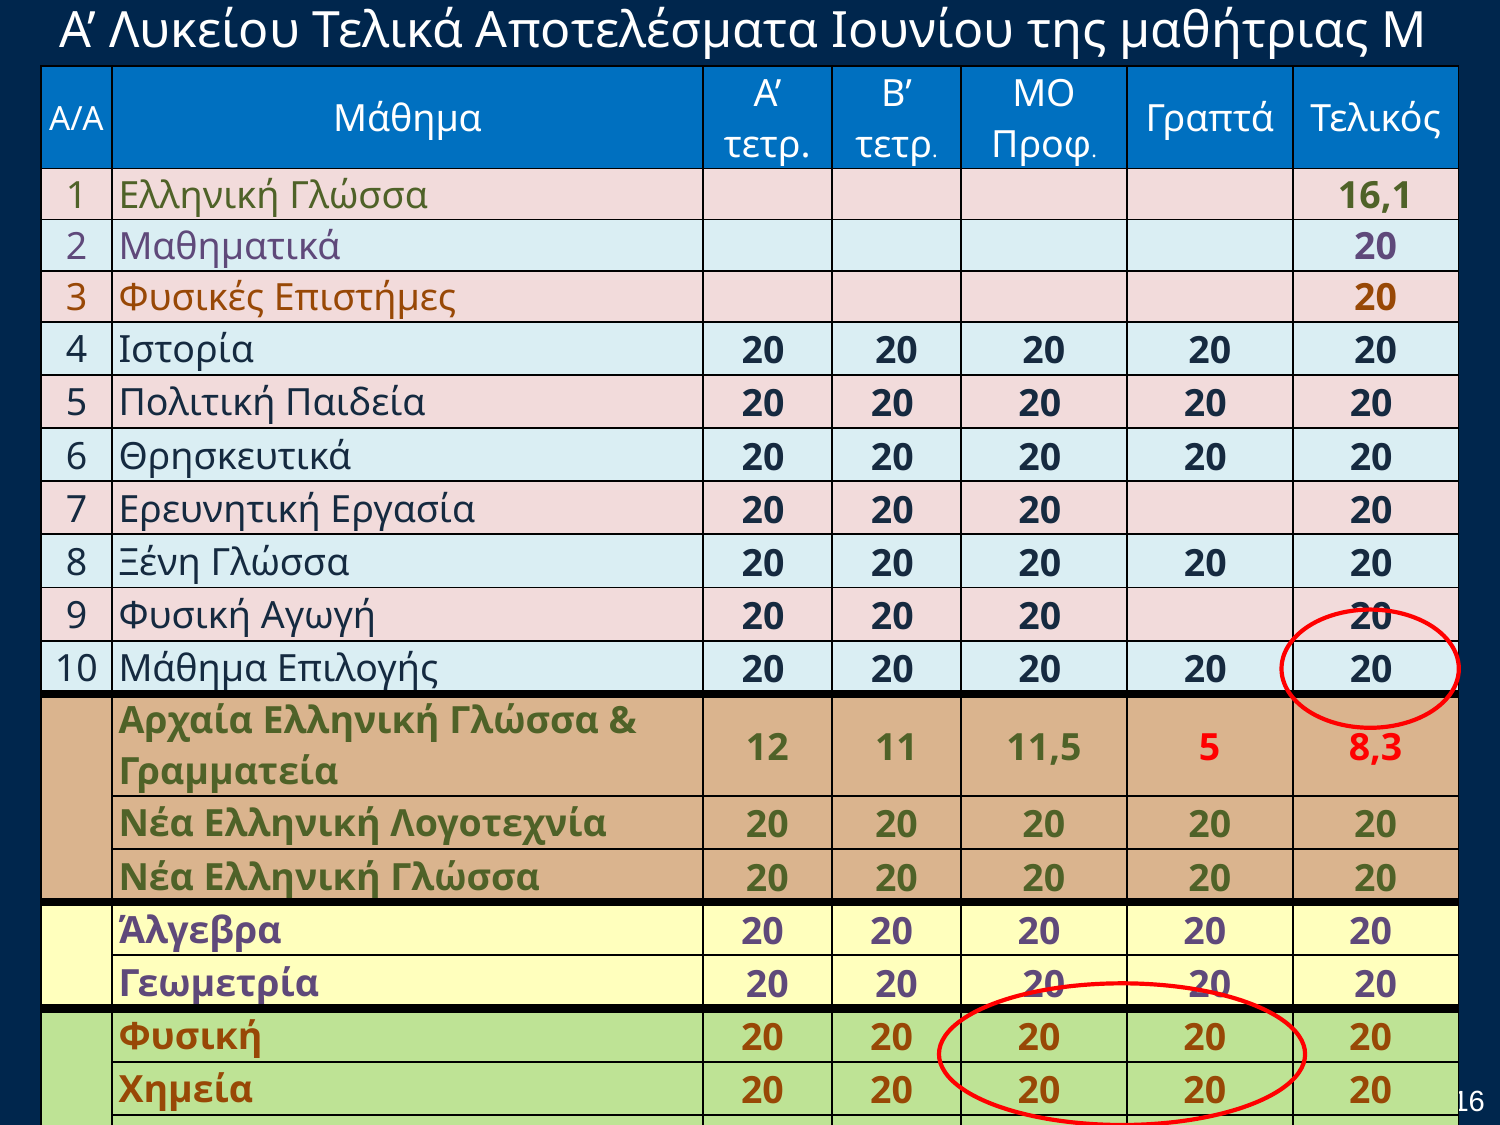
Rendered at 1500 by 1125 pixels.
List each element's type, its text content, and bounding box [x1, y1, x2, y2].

table_cell 16,1 [1294, 169, 1458, 219]
table_cell 20 [833, 956, 960, 1004]
table_cell Νέα Ελληνική Γλώσσα [113, 850, 702, 898]
table_cell 1 [42, 169, 111, 219]
table_cell Πολιτική Παιδεία [113, 376, 702, 427]
table_cell 20 [704, 797, 831, 848]
table_cell 20 [962, 956, 1126, 1004]
table_cell 20 [1294, 1063, 1458, 1114]
table_cell 20 [833, 906, 960, 954]
table_cell Άλγεβρα [113, 906, 702, 954]
table_header Β’ τετρ. [833, 67, 960, 168]
table_cell 20 [1294, 906, 1458, 954]
table_cell Φυσική Αγωγή [113, 588, 702, 640]
table_cell 10 [42, 642, 111, 690]
text_box [936, 981, 1308, 1125]
table_cell 20 [1128, 850, 1292, 898]
table_cell [1128, 272, 1292, 321]
table_cell 20 [1294, 482, 1458, 533]
table_cell [704, 272, 831, 321]
table_cell 20 [1294, 850, 1458, 898]
table_cell 20 [1453, 642, 1458, 650]
table_cell Βιολογία [113, 1116, 702, 1125]
text_box [1279, 607, 1461, 730]
table_cell Γεωμετρία [113, 956, 702, 1004]
table_header Μάθημα [113, 67, 702, 168]
table_cell 20 [1294, 272, 1458, 321]
table_cell 20 [704, 906, 831, 954]
table_cell 3 [42, 272, 111, 321]
table_cell Θρησκευτικά [113, 429, 702, 480]
table_cell 20 [1128, 429, 1292, 480]
table_cell 20 [833, 376, 960, 427]
table_cell [1128, 482, 1292, 533]
table_header Α/Α [42, 67, 111, 168]
table_cell [962, 272, 1126, 321]
table_cell 20 [1294, 797, 1458, 848]
table_cell 4 [42, 323, 111, 374]
table_cell 20 [833, 482, 960, 533]
table_cell 20 [1128, 906, 1292, 954]
table_cell 20 [962, 482, 1126, 533]
table_cell 11 [833, 698, 960, 795]
table_cell 20 [962, 906, 1126, 954]
table_cell 20 [704, 642, 831, 690]
table_cell Αρχαία Ελληνική Γλώσσα & Γραμματεία [113, 698, 702, 795]
table_cell 20 [1128, 956, 1292, 1004]
table_cell 8 [42, 535, 111, 587]
table_cell 20 [833, 535, 960, 587]
table_cell 2 [42, 220, 111, 270]
table_cell 20 [704, 376, 831, 427]
table_cell 20 [962, 850, 1126, 898]
table_cell 9 [42, 588, 111, 640]
table_cell [1128, 169, 1292, 219]
table_header Α’ τετρ. [704, 67, 831, 168]
table_cell 20 [962, 323, 1126, 374]
table_cell 20 [704, 535, 831, 587]
table_cell [704, 220, 831, 270]
table_cell Μάθημα Επιλογής [113, 642, 702, 690]
table_cell 20 [833, 429, 960, 480]
table_cell 20 [1128, 535, 1292, 587]
table_cell [42, 906, 111, 1004]
table_cell 20 [833, 642, 960, 690]
table_cell 20 [1294, 376, 1458, 427]
table_cell [962, 169, 1126, 219]
table_cell Ελληνική Γλώσσα [113, 169, 702, 219]
table_cell 20 [1294, 429, 1458, 480]
table_cell [962, 220, 1126, 270]
table_cell 20 [833, 850, 960, 898]
table_cell 20 [1294, 588, 1458, 640]
table_cell 20 [962, 1092, 1012, 1114]
table_header Τελικός [1294, 67, 1458, 168]
table_cell 20 [704, 1063, 831, 1114]
table_cell 20 [1128, 642, 1287, 690]
table_cell 20 [704, 429, 831, 480]
table_cell 20 [704, 482, 831, 533]
table_cell 20 [704, 323, 831, 374]
table_cell Ερευνητική Εργασία [113, 482, 702, 533]
table_cell [1128, 588, 1292, 640]
table_cell 20 [1294, 220, 1458, 270]
table_header Γραπτά [1128, 67, 1292, 168]
table_cell 20 [1294, 1013, 1458, 1061]
table_cell 20 [1294, 323, 1458, 374]
table_cell 20 [833, 797, 960, 848]
table_cell 20 [704, 850, 831, 898]
table_cell 20 [833, 1013, 960, 1061]
table_cell 20 [1294, 1116, 1458, 1125]
table_cell 20 [1128, 797, 1292, 848]
table_cell 8,3 [1294, 698, 1458, 795]
table_cell [1128, 220, 1292, 270]
table_cell Νέα Ελληνική Λογοτεχνία [113, 797, 702, 848]
table_cell 20 [1278, 1013, 1292, 1024]
table_cell 20 [833, 1116, 960, 1125]
table_cell 20 [962, 588, 1126, 640]
table_cell 7 [42, 482, 111, 533]
table_cell 20 [1128, 323, 1292, 374]
table_cell Φυσικές Επιστήμες [113, 272, 702, 321]
table_cell [833, 272, 960, 321]
table_cell [833, 169, 960, 219]
table_cell Χημεία [113, 1063, 702, 1114]
table_cell 11,5 [962, 698, 1126, 795]
table_cell 20 [962, 535, 1126, 587]
table_cell 20 [704, 1116, 831, 1125]
table_cell [704, 169, 831, 219]
table_cell 20 [1176, 1116, 1292, 1125]
table_cell 6 [42, 429, 111, 480]
table_cell 20 [962, 1116, 1068, 1125]
table_cell 20 [962, 642, 1126, 690]
table_cell 5 [42, 376, 111, 427]
table_cell 20 [1128, 376, 1292, 427]
table_cell 20 [833, 1063, 960, 1114]
table_cell 12 [704, 698, 831, 795]
table_cell 20 [704, 1013, 831, 1061]
table_cell 20 [1232, 1085, 1292, 1114]
table_cell Ξένη Γλώσσα [113, 535, 702, 587]
table_cell [833, 220, 960, 270]
table_cell 20 [1294, 535, 1458, 587]
table_cell Ιστορία [113, 323, 702, 374]
table_cell 20 [962, 429, 1126, 480]
table_cell 20 [704, 956, 831, 1004]
table_cell [42, 698, 111, 898]
table_header ΜΟ Προφ. [962, 67, 1126, 168]
table_cell 20 [962, 797, 1126, 848]
table_cell 20 [833, 323, 960, 374]
table_cell [42, 1013, 111, 1125]
table_cell 20 [833, 588, 960, 640]
table_cell 5 [1128, 698, 1292, 795]
table_cell 20 [1294, 956, 1458, 1004]
table_cell Φυσική [113, 1013, 702, 1061]
table_cell Μαθηματικά [113, 220, 702, 270]
table_cell 20 [962, 376, 1126, 427]
title Α’ Λυκείου Τελικά Αποτελέσματα Ιουνίου της μαθήτριας Μ [0, 0, 1500, 55]
table_cell 20 [704, 588, 831, 640]
slide_number 16 [1459, 1046, 1500, 1125]
